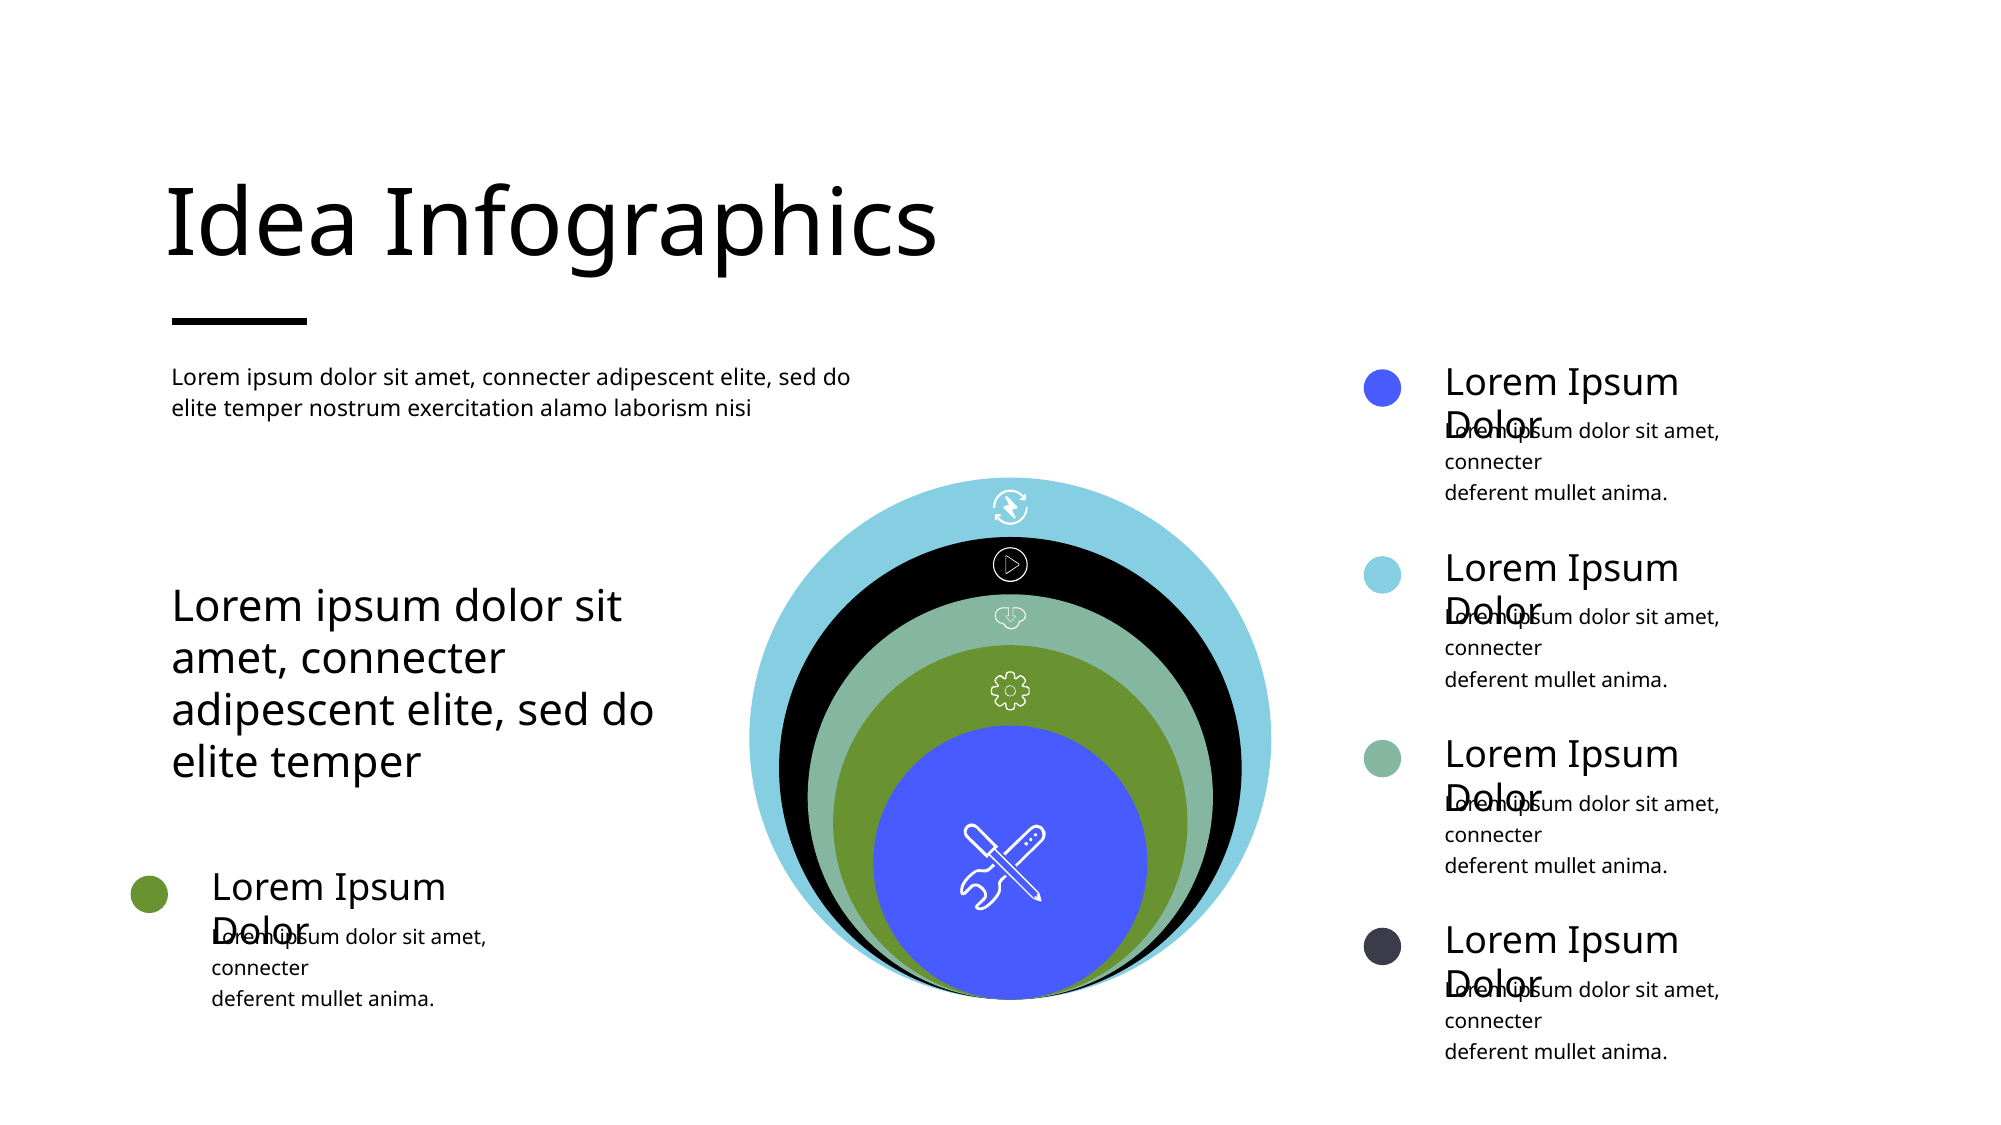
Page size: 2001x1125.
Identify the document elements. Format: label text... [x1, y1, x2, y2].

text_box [1429, 537, 1811, 666]
text_box [806, 593, 1214, 995]
text_box [129, 874, 170, 915]
text_box [748, 476, 1273, 994]
text_box [1362, 738, 1403, 779]
text_box [872, 724, 1149, 1001]
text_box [196, 857, 577, 986]
text_box [960, 823, 1046, 911]
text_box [1429, 910, 1811, 1039]
text_box Idea Infographics [150, 172, 1032, 282]
text_box [994, 506, 1028, 525]
text_box Lorem ipsum dolor sit amet, connecter adipescent elite, sed do elite temper nostrum exercitation alamo laborism nisi [156, 351, 898, 429]
text_box [1362, 926, 1403, 967]
text_box [1362, 555, 1403, 595]
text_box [1429, 351, 1811, 480]
text_box [1003, 496, 1018, 519]
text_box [1429, 723, 1811, 853]
text_box Lorem ipsum dolor sit amet, connecter adipescent elite, sed do elite temper [156, 570, 712, 794]
text_box [778, 535, 1243, 996]
text_box [990, 671, 1030, 711]
text_box [1362, 368, 1403, 408]
text_box [994, 607, 1026, 630]
text_box [993, 489, 1026, 509]
text_box [832, 644, 1189, 998]
